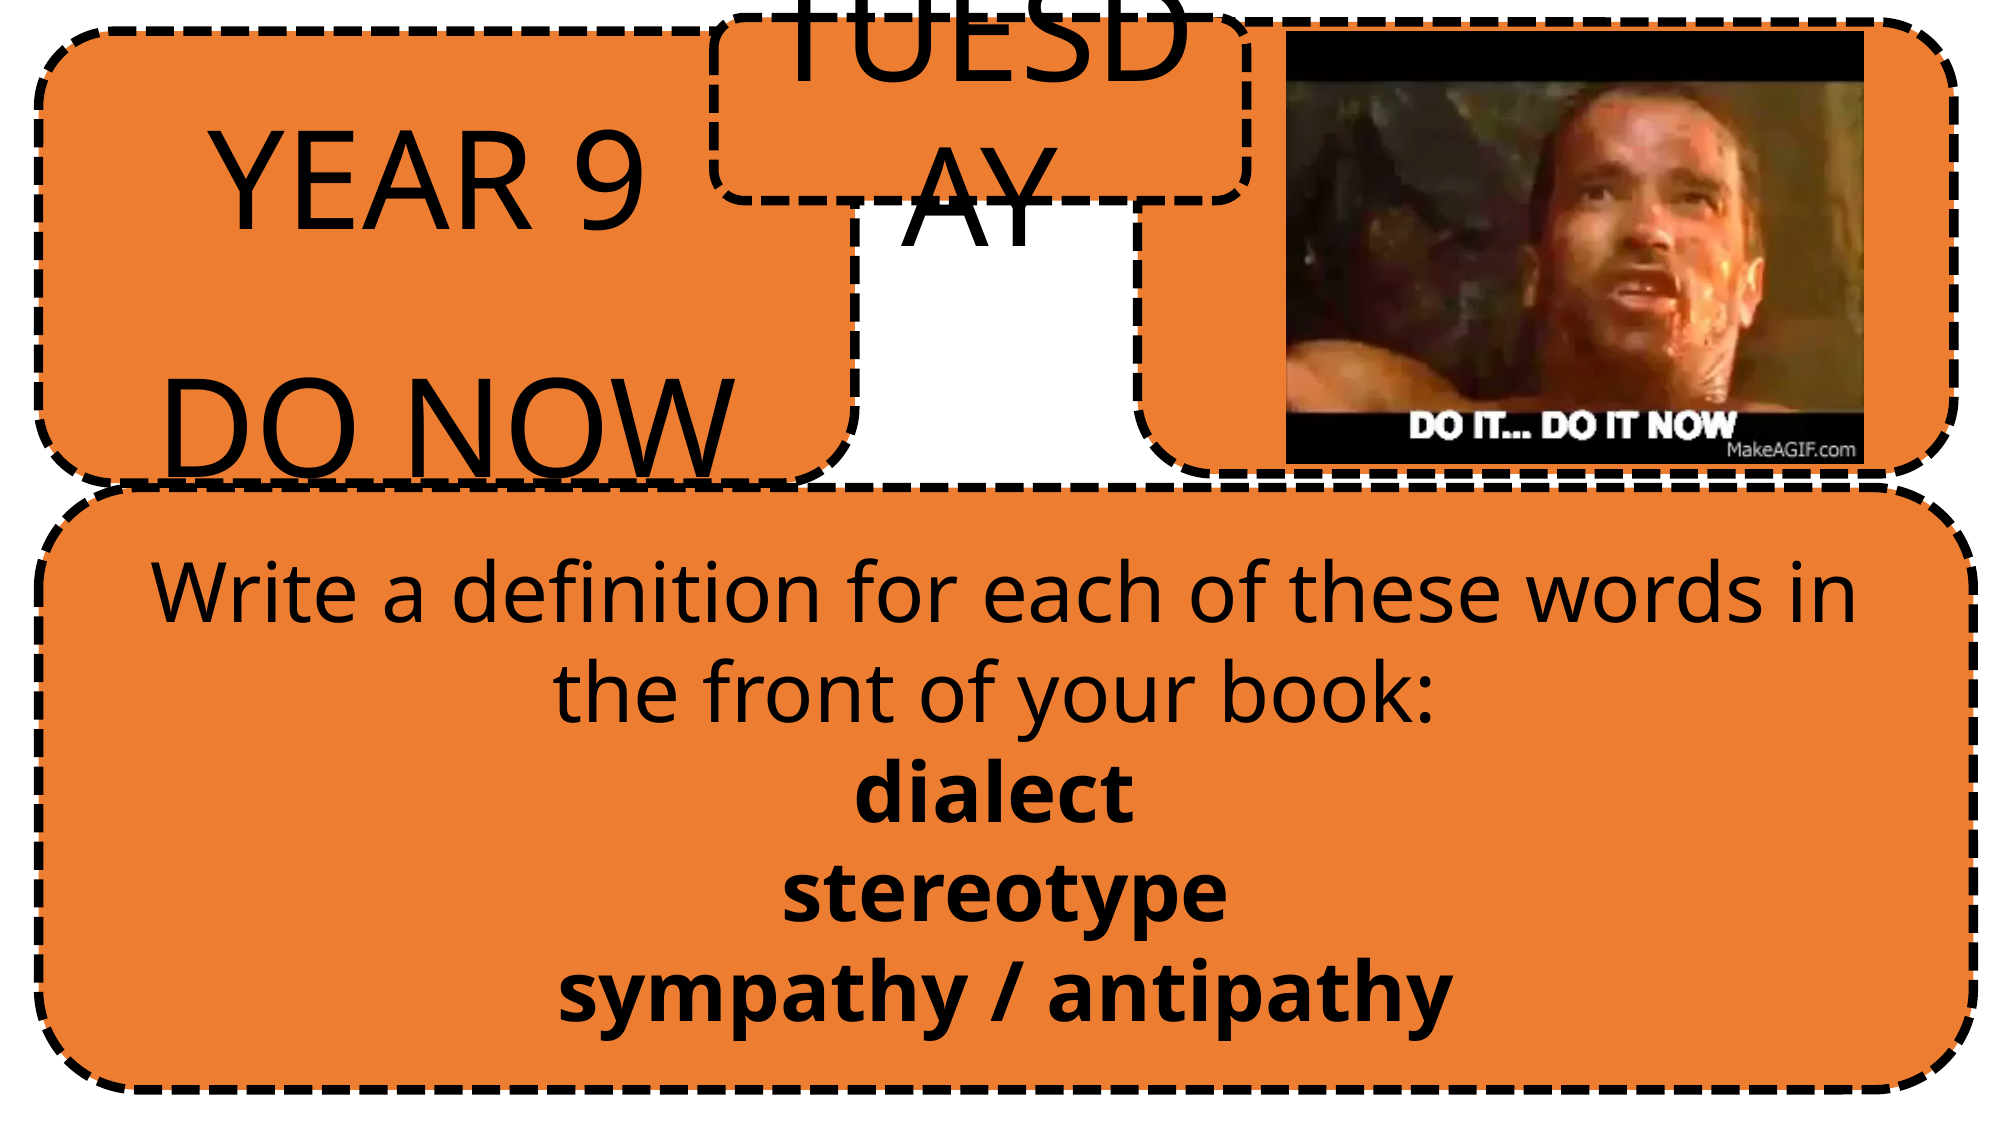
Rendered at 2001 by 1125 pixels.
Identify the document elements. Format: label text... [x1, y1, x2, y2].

text_box TUESDAY [712, 16, 1248, 202]
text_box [1286, 31, 1865, 465]
text_box YEAR 9 DO NOW [37, 30, 856, 485]
text_box Write a definition for each of these words in the front of your book: dialect stereotype sympathy / antipathy [37, 486, 1975, 1091]
text_box [1136, 20, 1955, 475]
